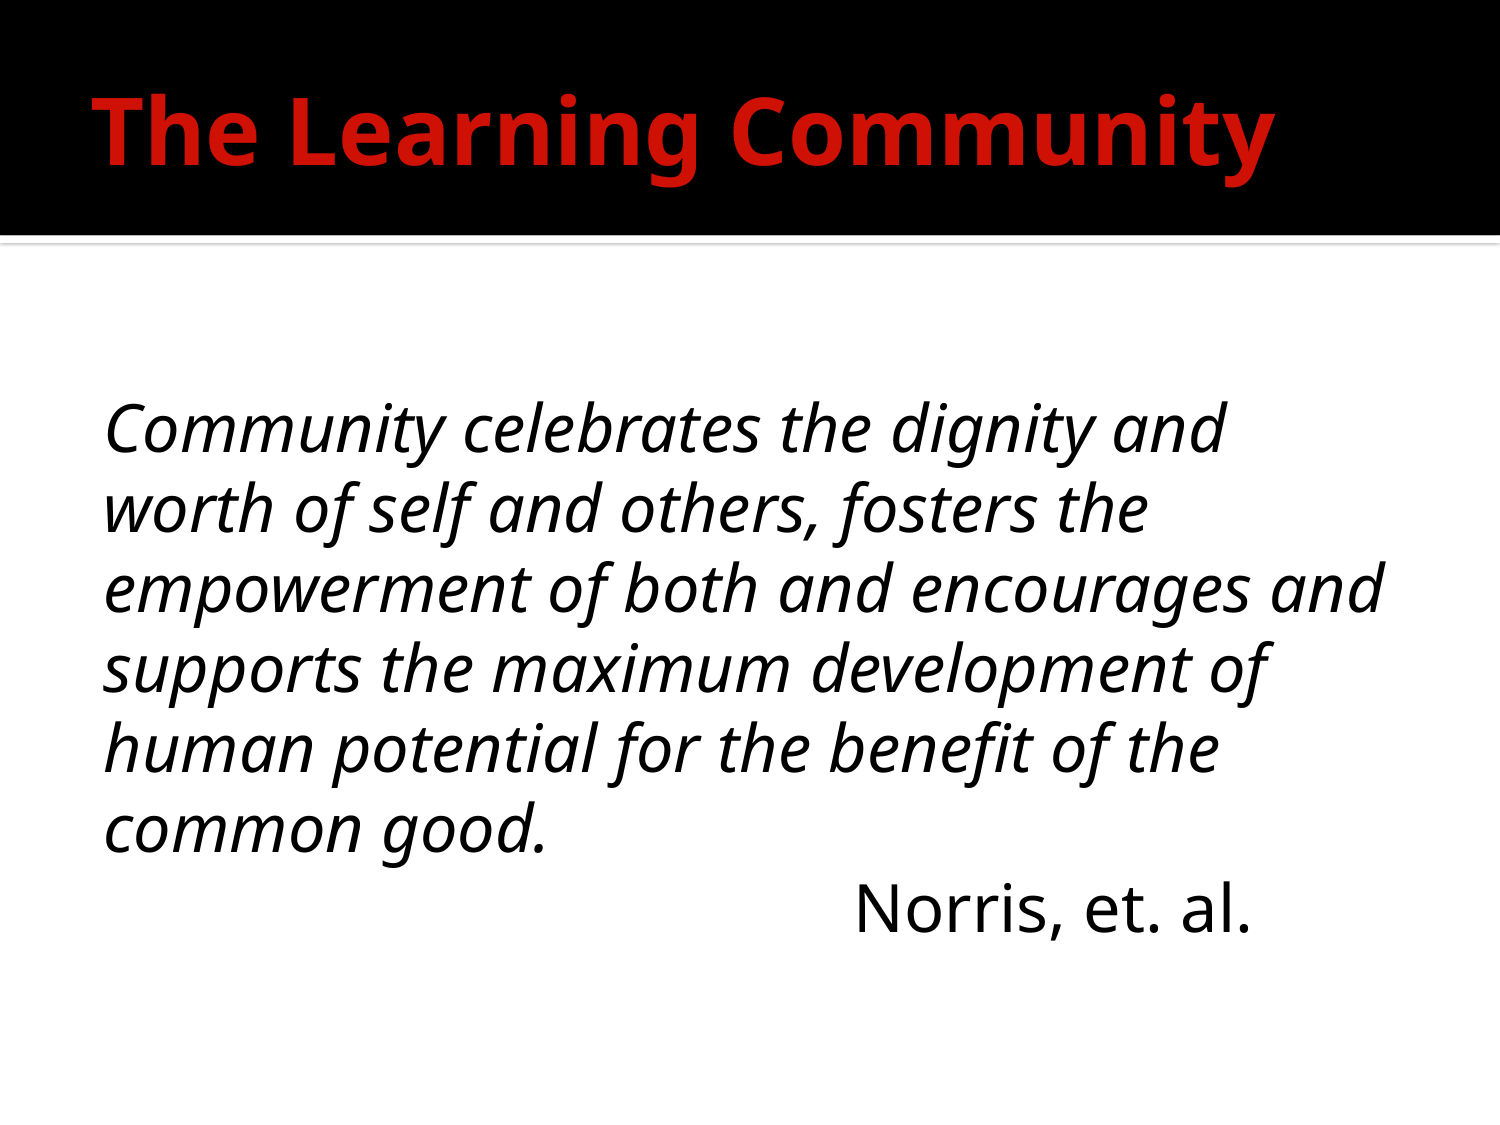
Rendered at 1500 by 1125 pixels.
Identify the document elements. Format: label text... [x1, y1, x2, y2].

list Community celebrates the dignity and worth of self and others, fosters the empowerment of both and encourages and supports the maximum development of human potential for the benefit of the common good. Norris, et. al. [75, 291, 1425, 1050]
title The Learning Community [75, 25, 1425, 231]
